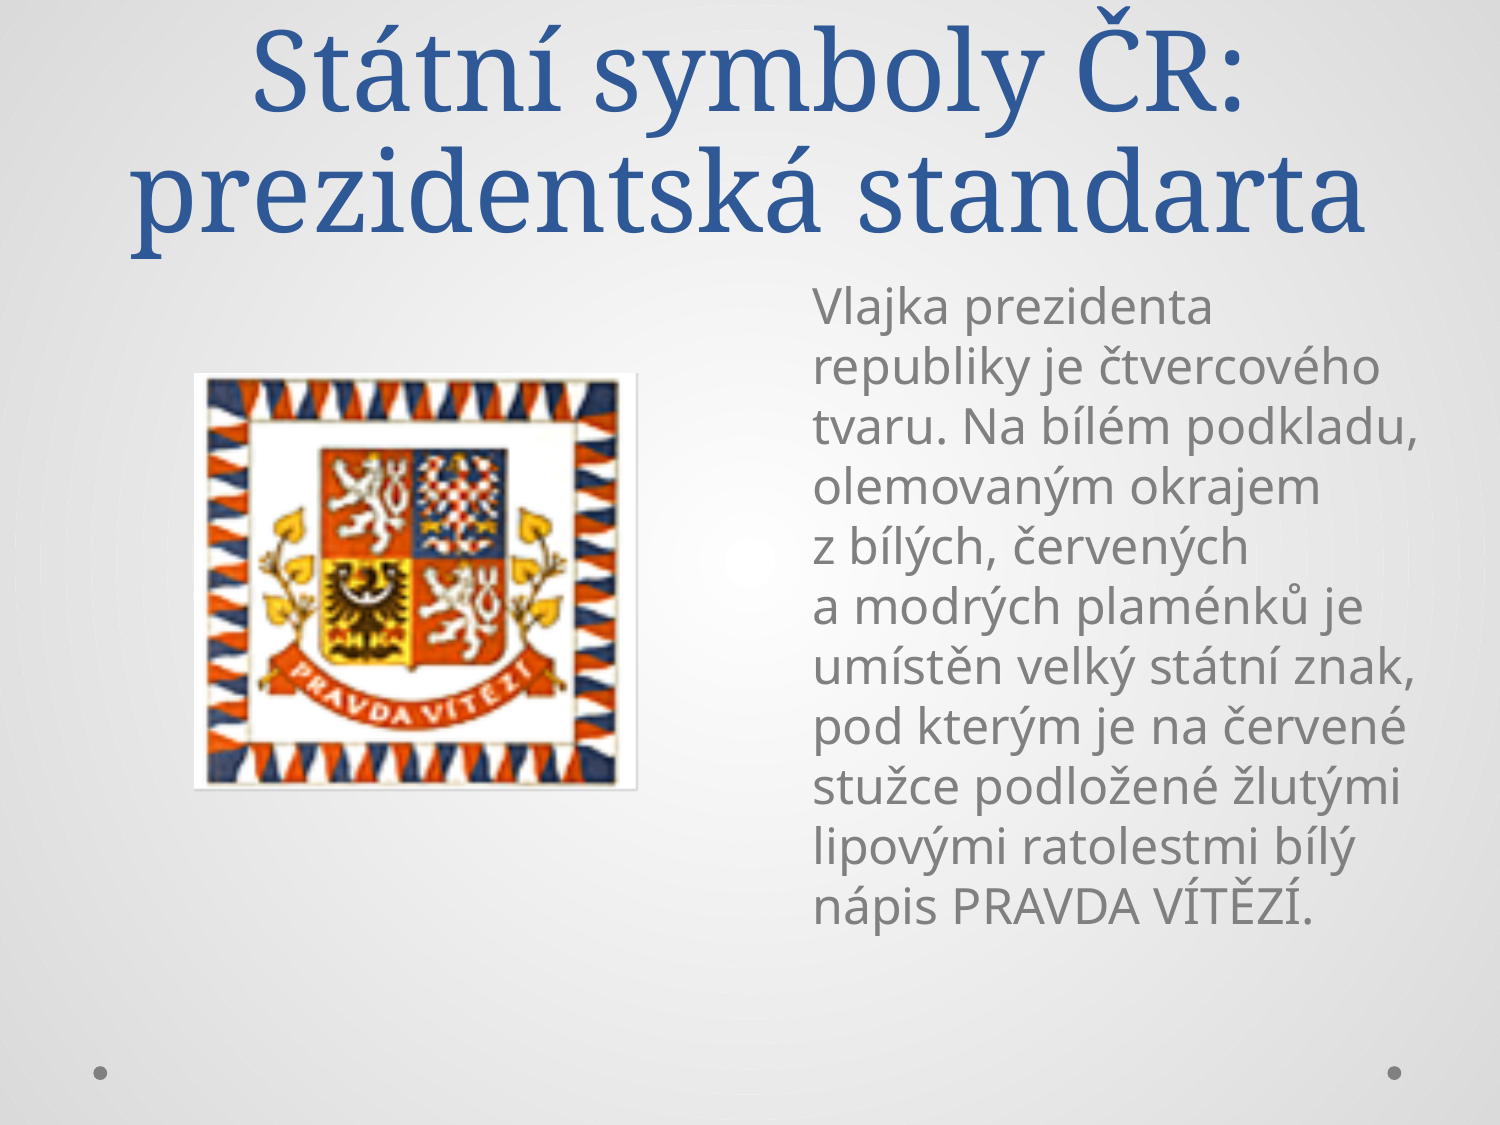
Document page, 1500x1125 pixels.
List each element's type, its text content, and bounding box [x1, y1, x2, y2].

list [194, 373, 643, 796]
title Státní symboly ČR: prezidentská standarta [75, 0, 1425, 263]
list Vlajka prezidenta republiky je čtvercového tvaru. Na bílém podkladu, olemovaným okrajem z bílých, červených a modrých plaménků je umístěn velký státní znak, pod kterým je na červené stužce podložené žlutými lipovými ratolestmi bílý nápis PRAVDA VÍTĚZÍ. [797, 267, 1460, 1010]
